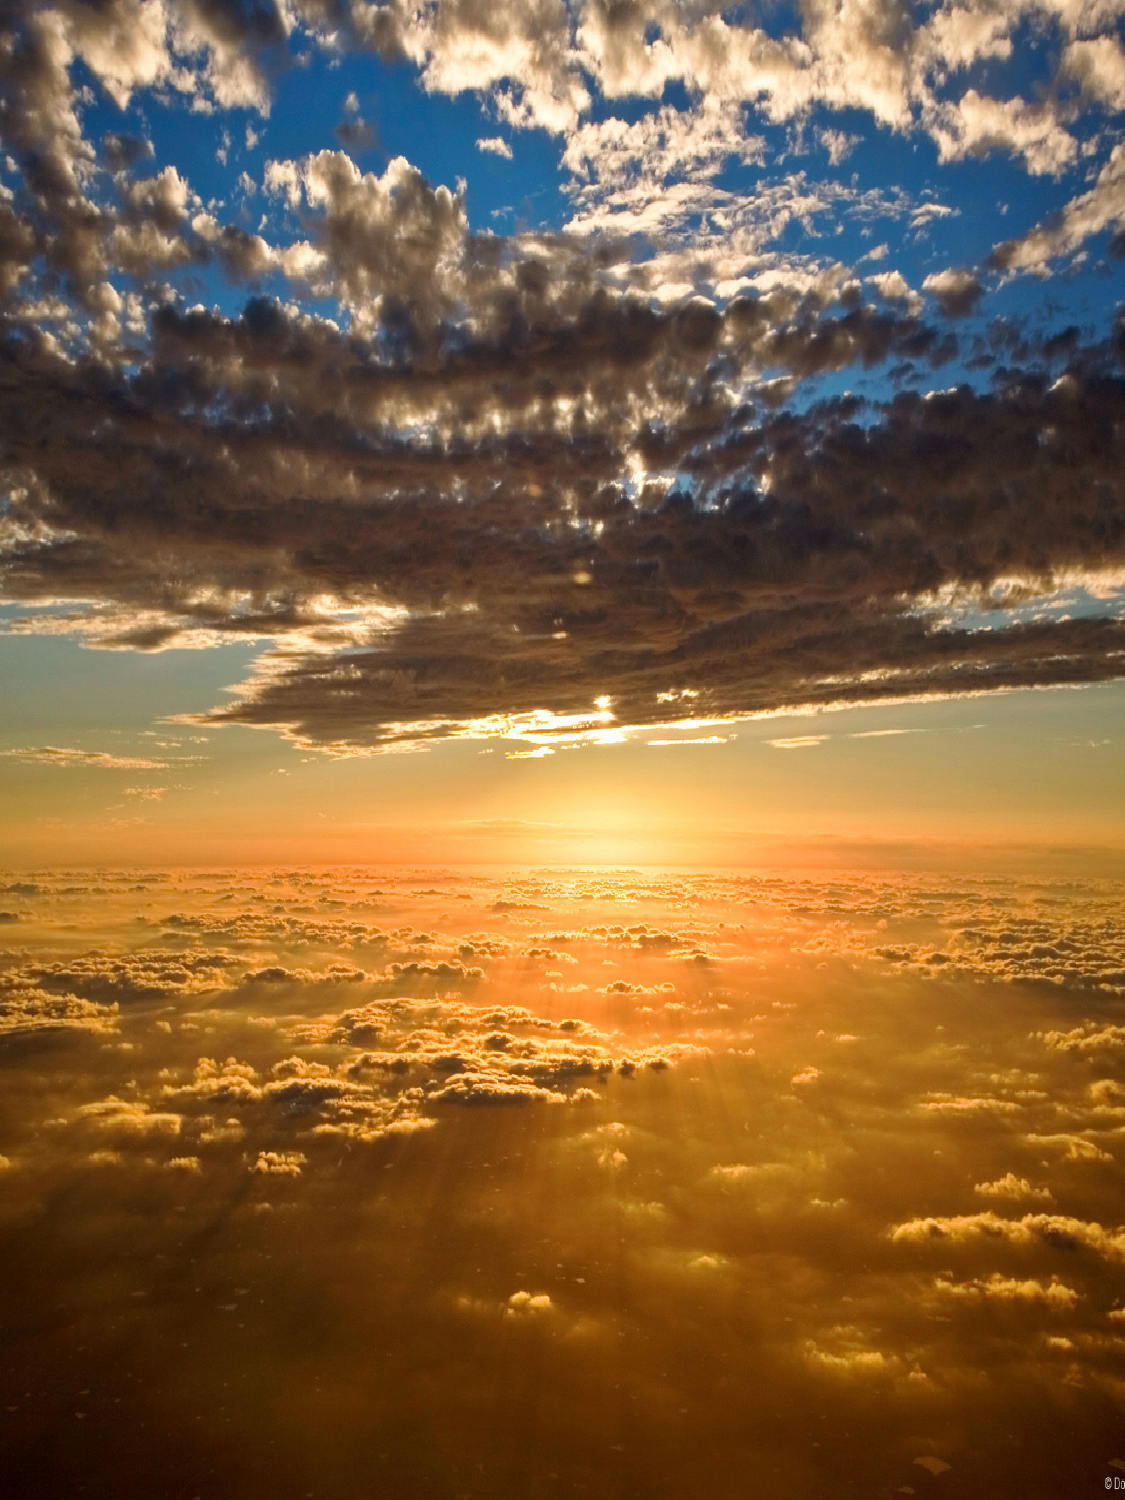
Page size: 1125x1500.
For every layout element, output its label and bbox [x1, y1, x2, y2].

list [0, 0, 1125, 1500]
